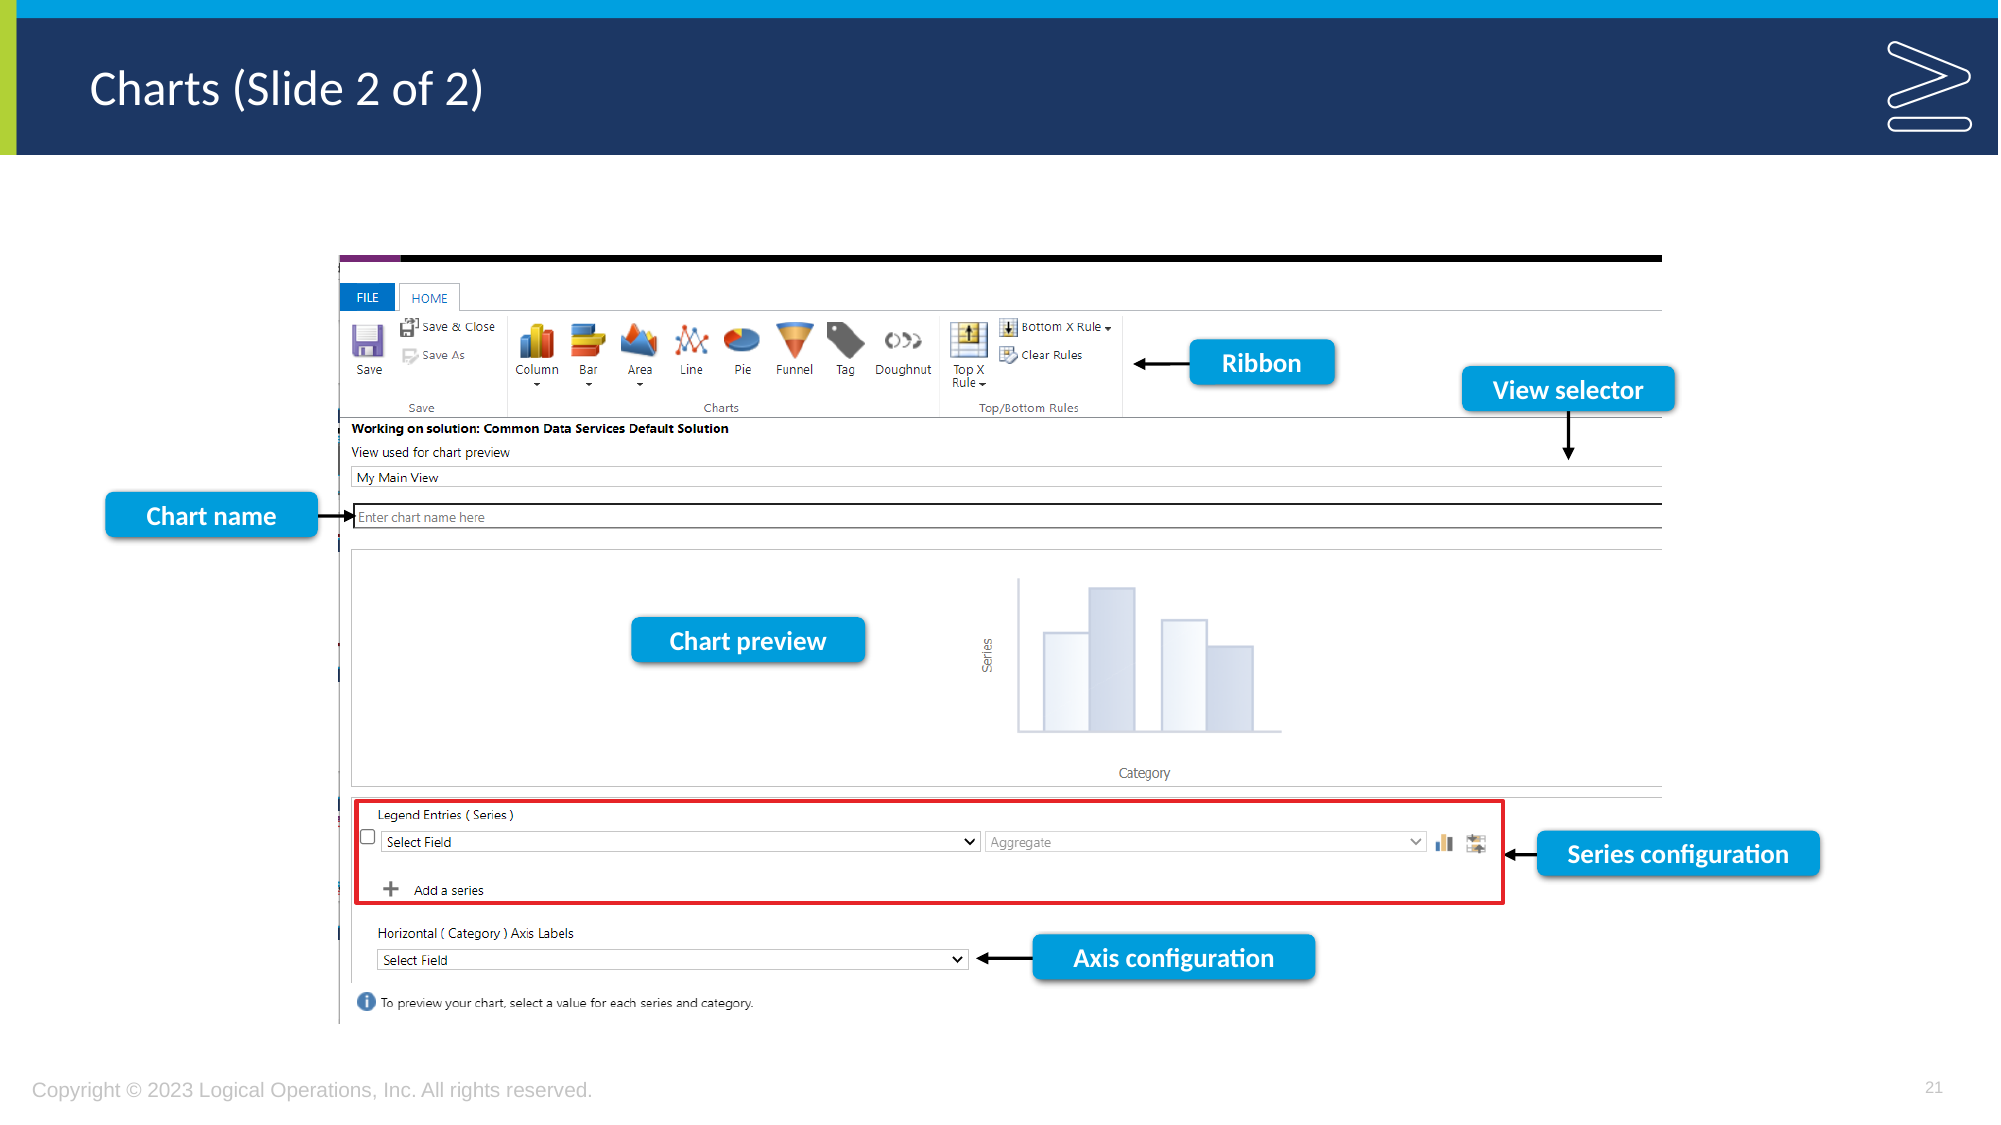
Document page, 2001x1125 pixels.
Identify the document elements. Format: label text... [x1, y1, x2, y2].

picture [0, 0, 74, 155]
slide_number 21 [1491, 1057, 1959, 1118]
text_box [105, 255, 1821, 1025]
picture [1850, 19, 1998, 155]
title Charts (Slide 2 of 2) [74, 16, 1850, 155]
